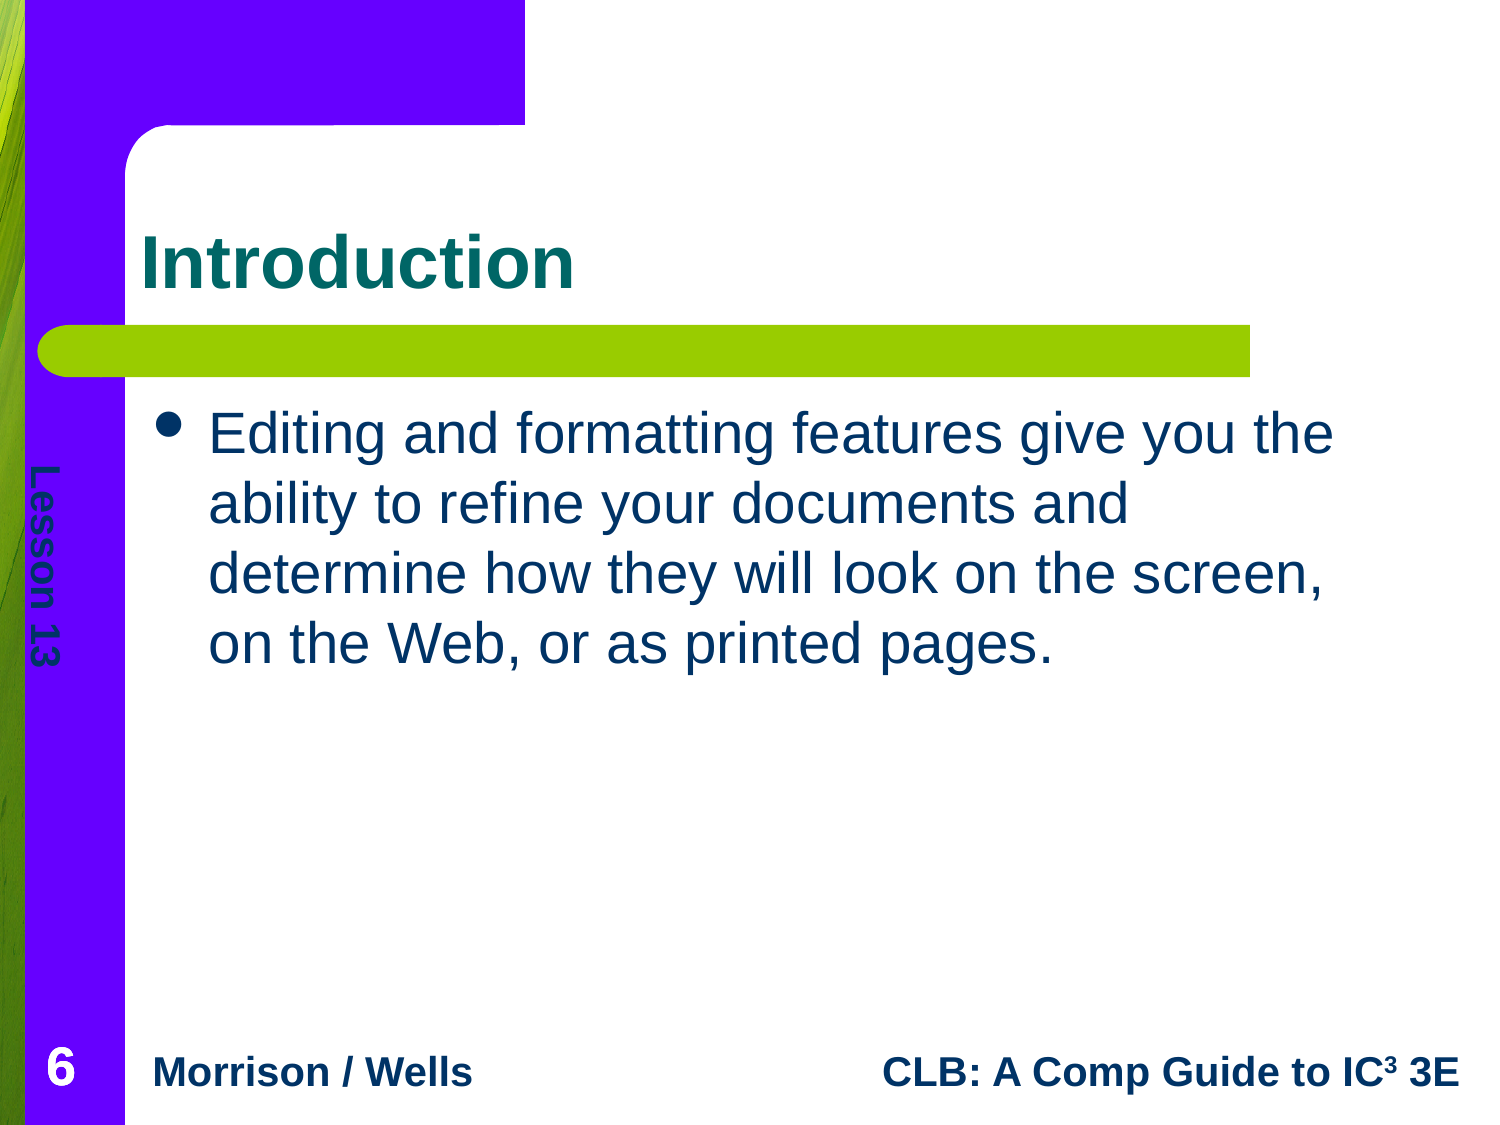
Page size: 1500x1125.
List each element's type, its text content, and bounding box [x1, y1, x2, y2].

list Editing and formatting features give you the ability to refine your documents and determine how they will look on the screen, on the Web, or as printed pages. [137, 387, 1400, 1038]
text_box 6 [13, 1023, 111, 1105]
picture [0, 0, 25, 1125]
title Introduction [124, 124, 1463, 313]
